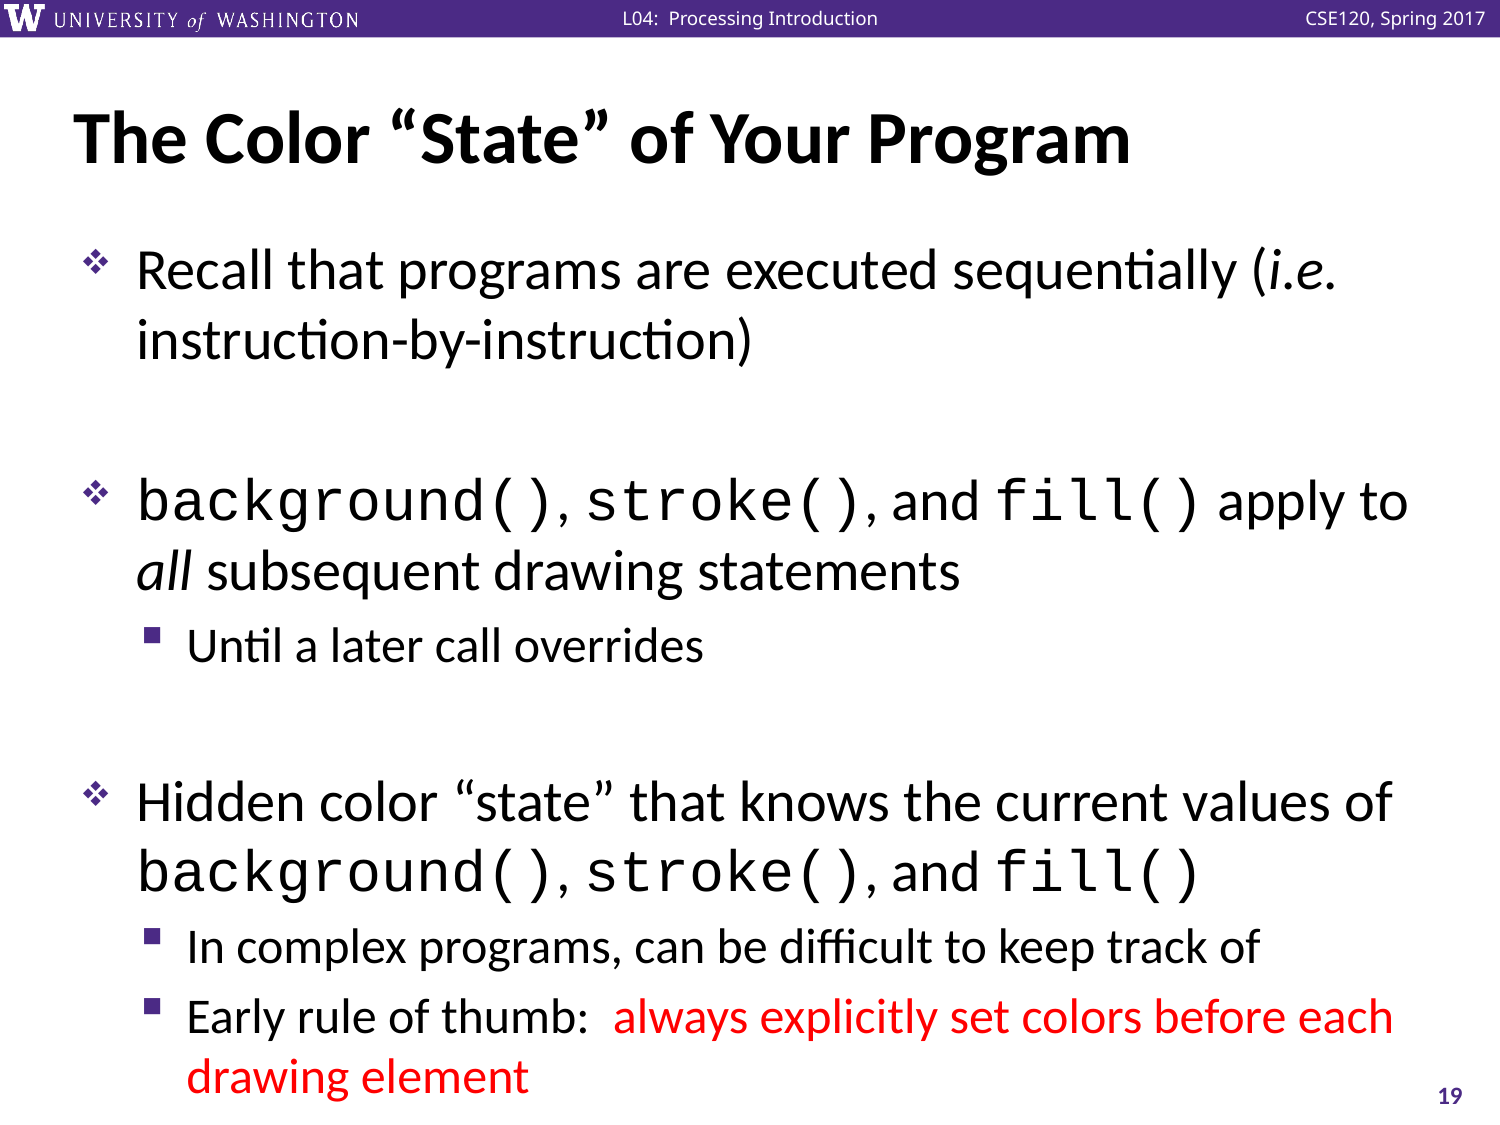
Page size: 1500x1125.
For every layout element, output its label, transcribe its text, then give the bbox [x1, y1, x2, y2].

picture [4, 4, 358, 32]
slide_number 19 [1400, 1065, 1500, 1125]
title The Color “State” of Your Program [58, 71, 1438, 197]
list Recall that programs are executed sequentially (i.e. instruction-by-instruction) background(), stroke(), and fill() apply to all subsequent drawing statements Until a later call overrides Hidden color “state” that knows the current values of background(), stroke(), and fill() In complex programs, can be difficult to keep track of Early rule of thumb: always explicitly set colors before each drawing element [64, 223, 1438, 1040]
